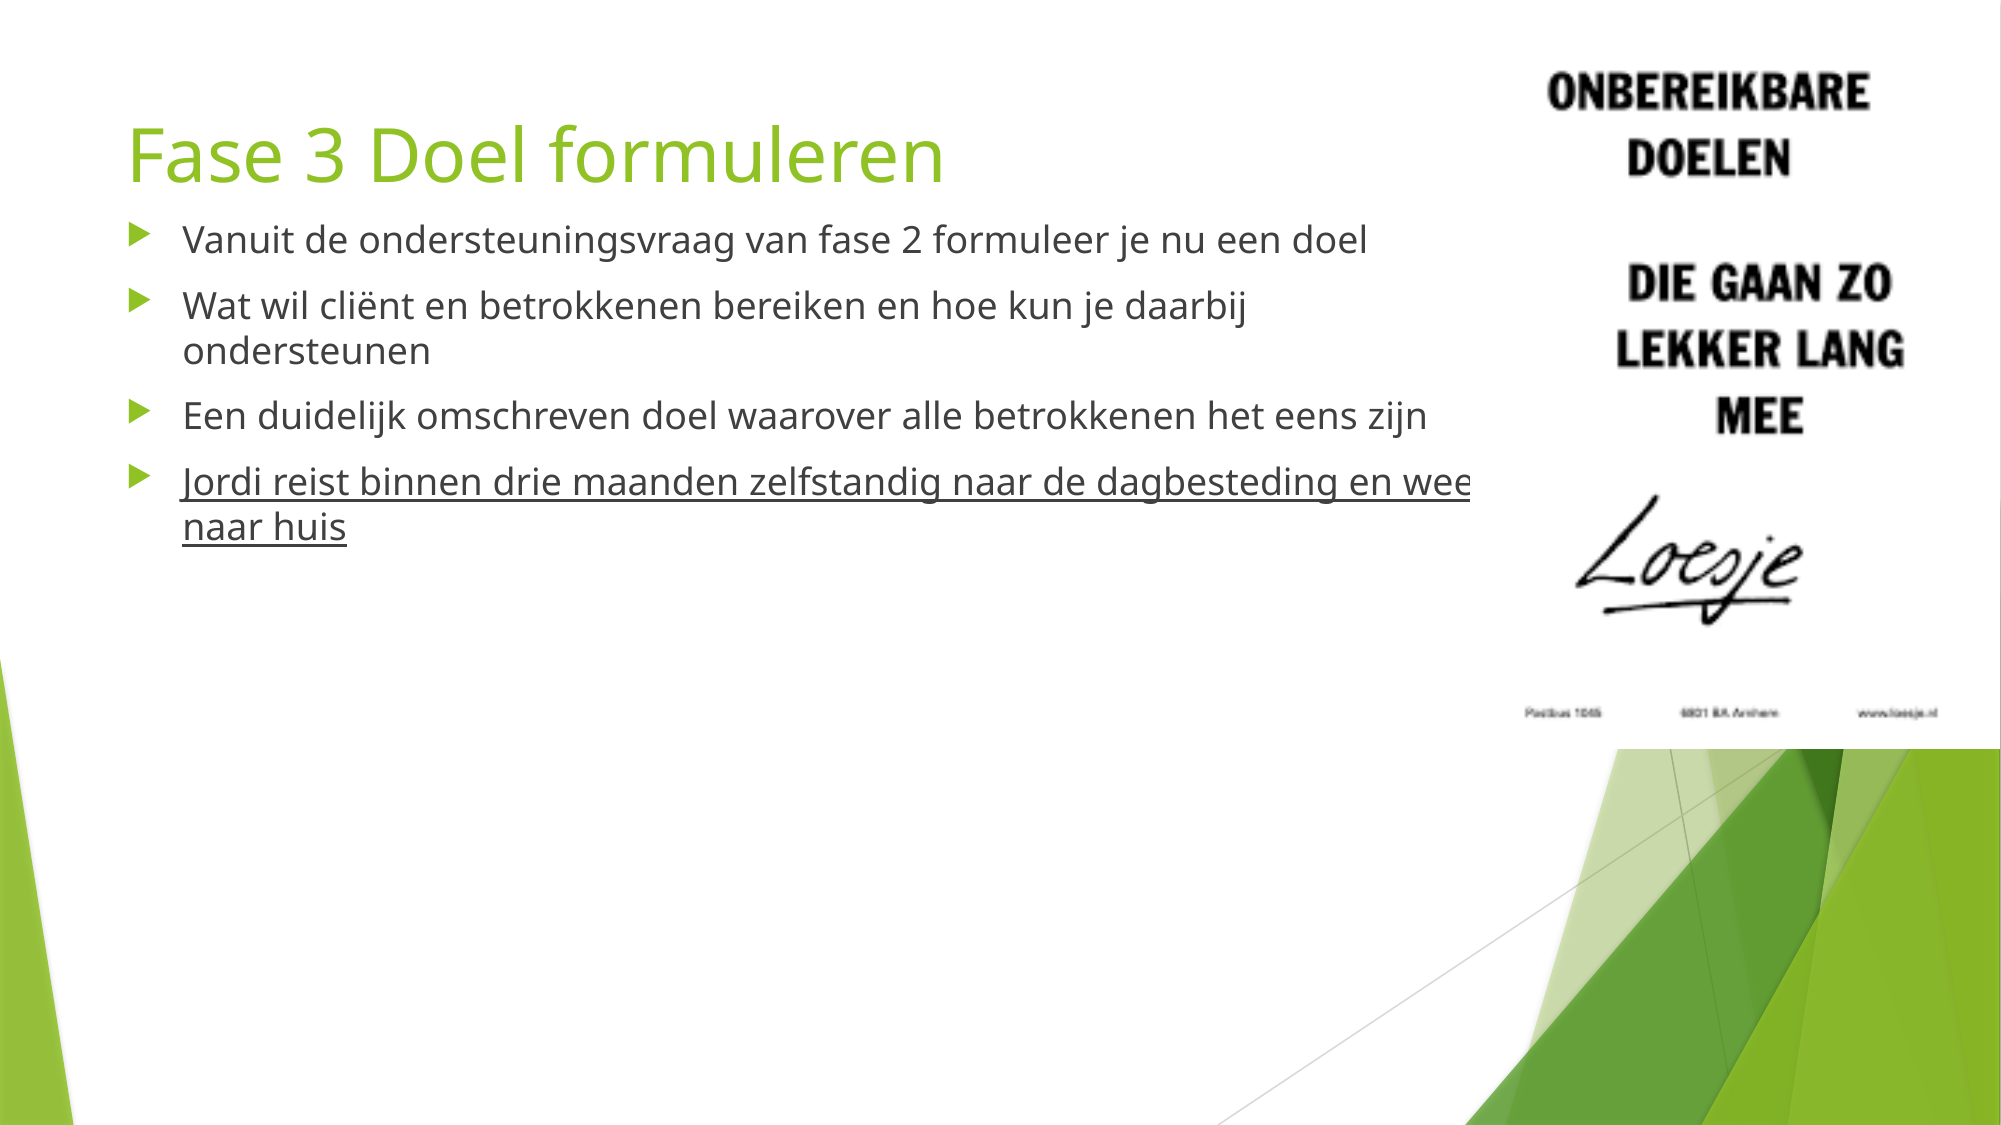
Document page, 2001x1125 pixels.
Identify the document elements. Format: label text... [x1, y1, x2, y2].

picture [1469, 0, 2000, 750]
list Vanuit de ondersteuningsvraag van fase 2 formuleer je nu een doel Wat wil cliënt en betrokkenen bereiken en hoe kun je daarbij ondersteunen Een duidelijk omschreven doel waarover alle betrokkenen het eens zijn Jordi reist binnen drie maanden zelfstandig naar de dagbesteding en weer naar huis [111, 208, 1522, 845]
title Fase 3 Doel formuleren [111, 99, 1464, 208]
